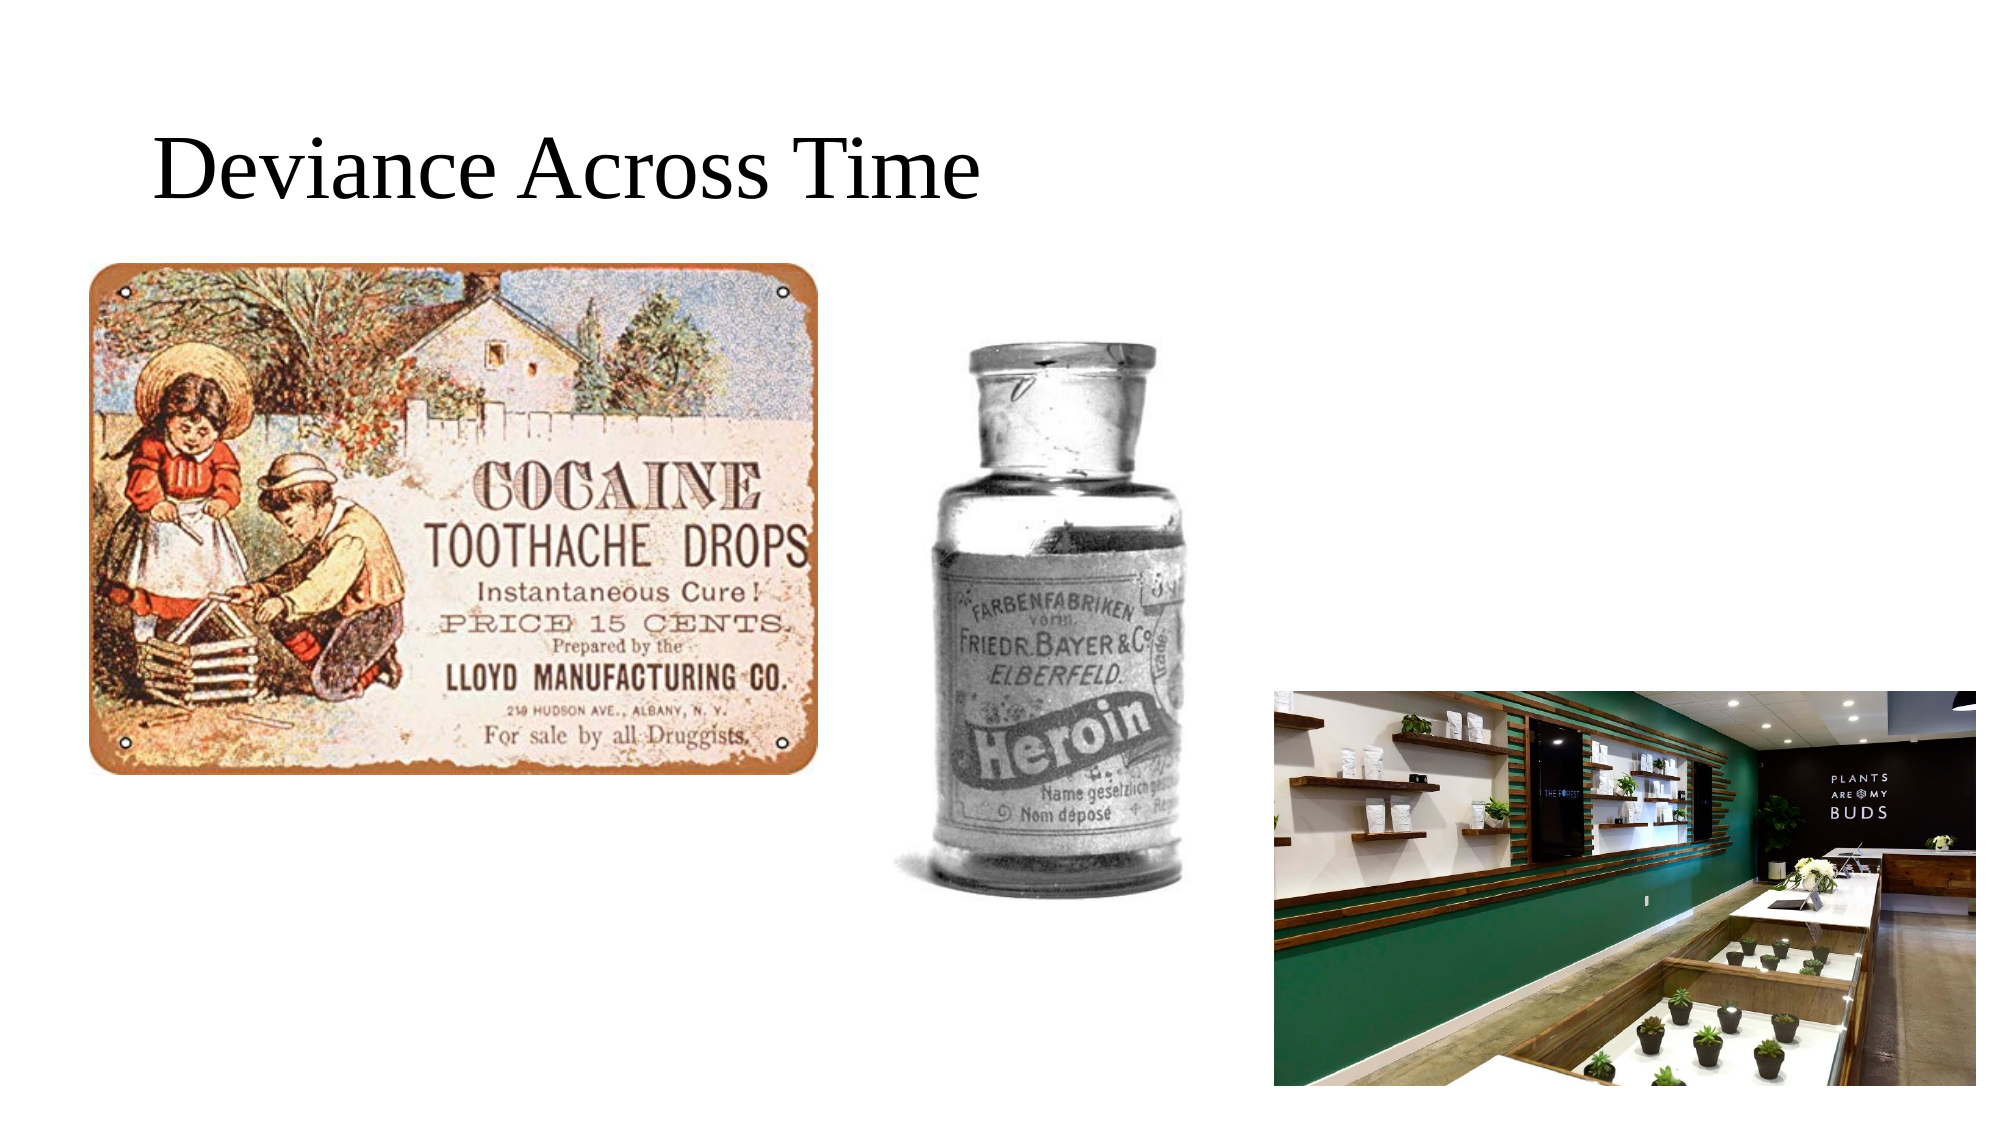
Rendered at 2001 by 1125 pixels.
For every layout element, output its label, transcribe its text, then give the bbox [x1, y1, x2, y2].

picture [1274, 691, 1976, 1086]
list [817, 263, 1306, 977]
picture [89, 263, 818, 775]
title Deviance Across Time [137, 59, 1863, 278]
